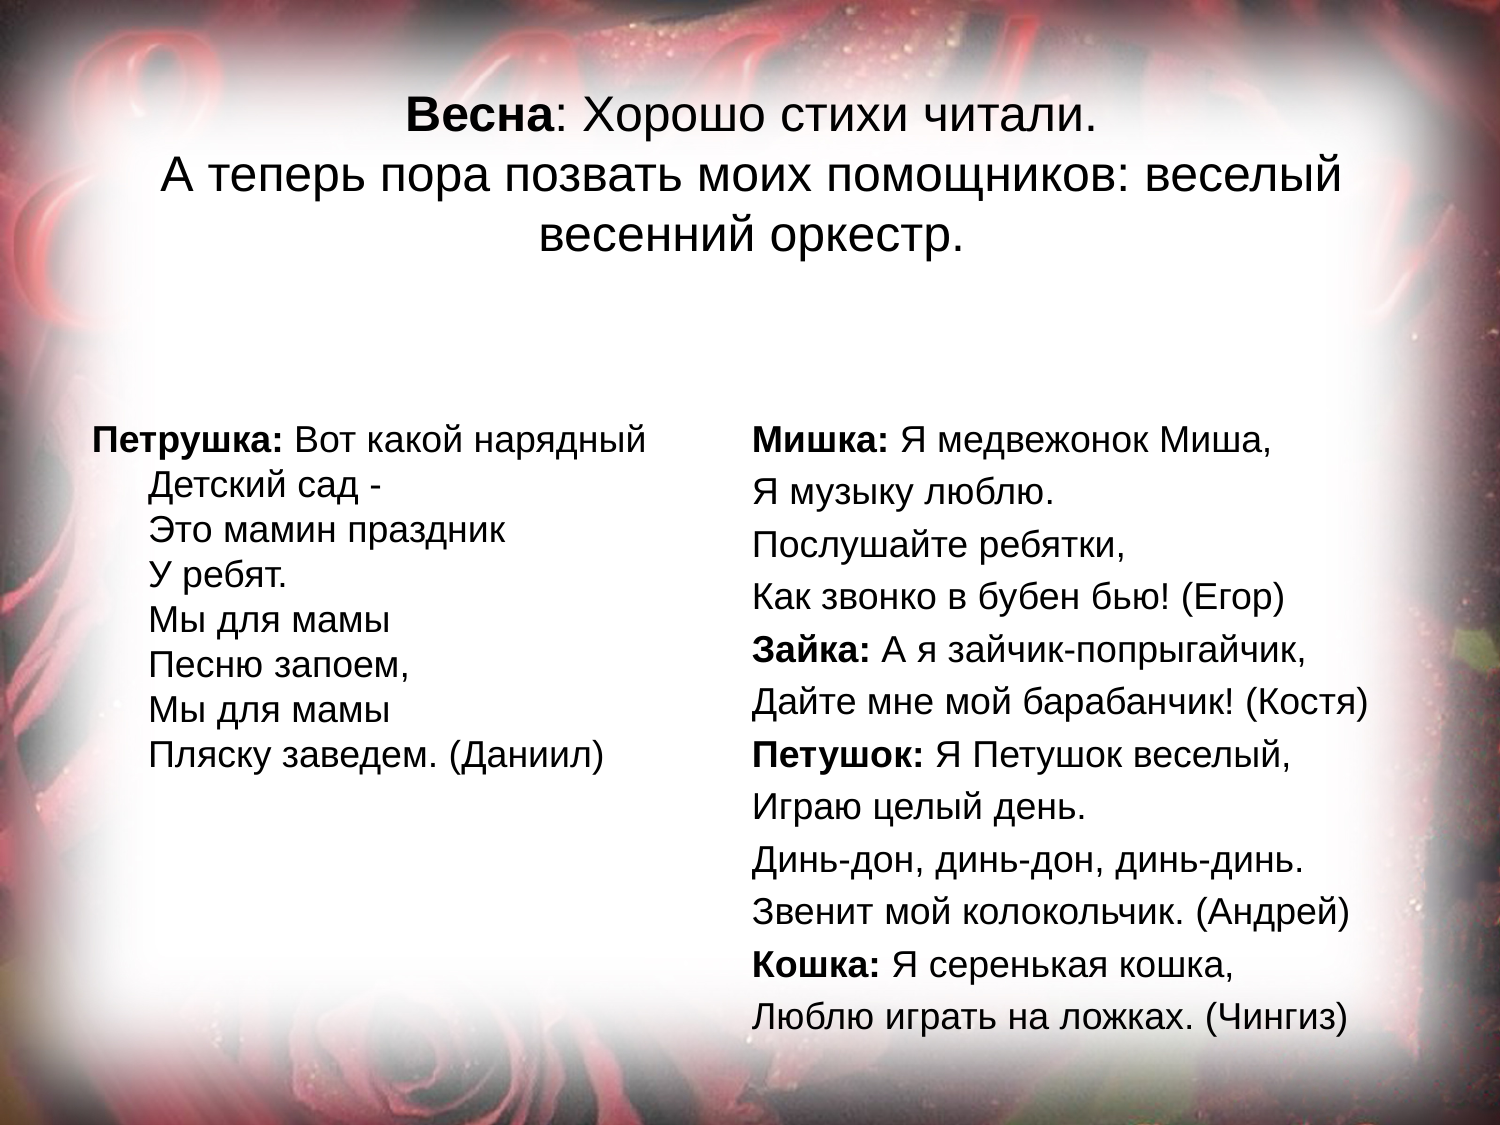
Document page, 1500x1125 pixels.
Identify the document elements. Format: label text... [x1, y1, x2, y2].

list Петрушка: Вот какой нарядный Детский сад - Это мамин праздник У ребят. Мы для мамы Песню запоем, Мы для мамы Пляску заведем. (Даниил) Мишка: Я медвежонок Миша, Я музыку люблю. Послушайте ребятки, Как звонко в бубен бью! (Егор) Зайка: А я зайчик-попрыгайчик, Дайте мне мой барабанчик! (Костя) Петушок: Я Петушок веселый, Играю целый день. Динь-дон, динь-дон, динь-динь. Звенит мой колокольчик. (Андрей) Кошка: Я серенькая кошка, Люблю играть на ложках. (Чингиз) [76, 302, 1428, 1046]
title Весна: Хорошо стихи читали. А теперь пора позвать моих помощников: веселый весенний оркестр. [76, 77, 1428, 266]
picture [0, 0, 1500, 1125]
